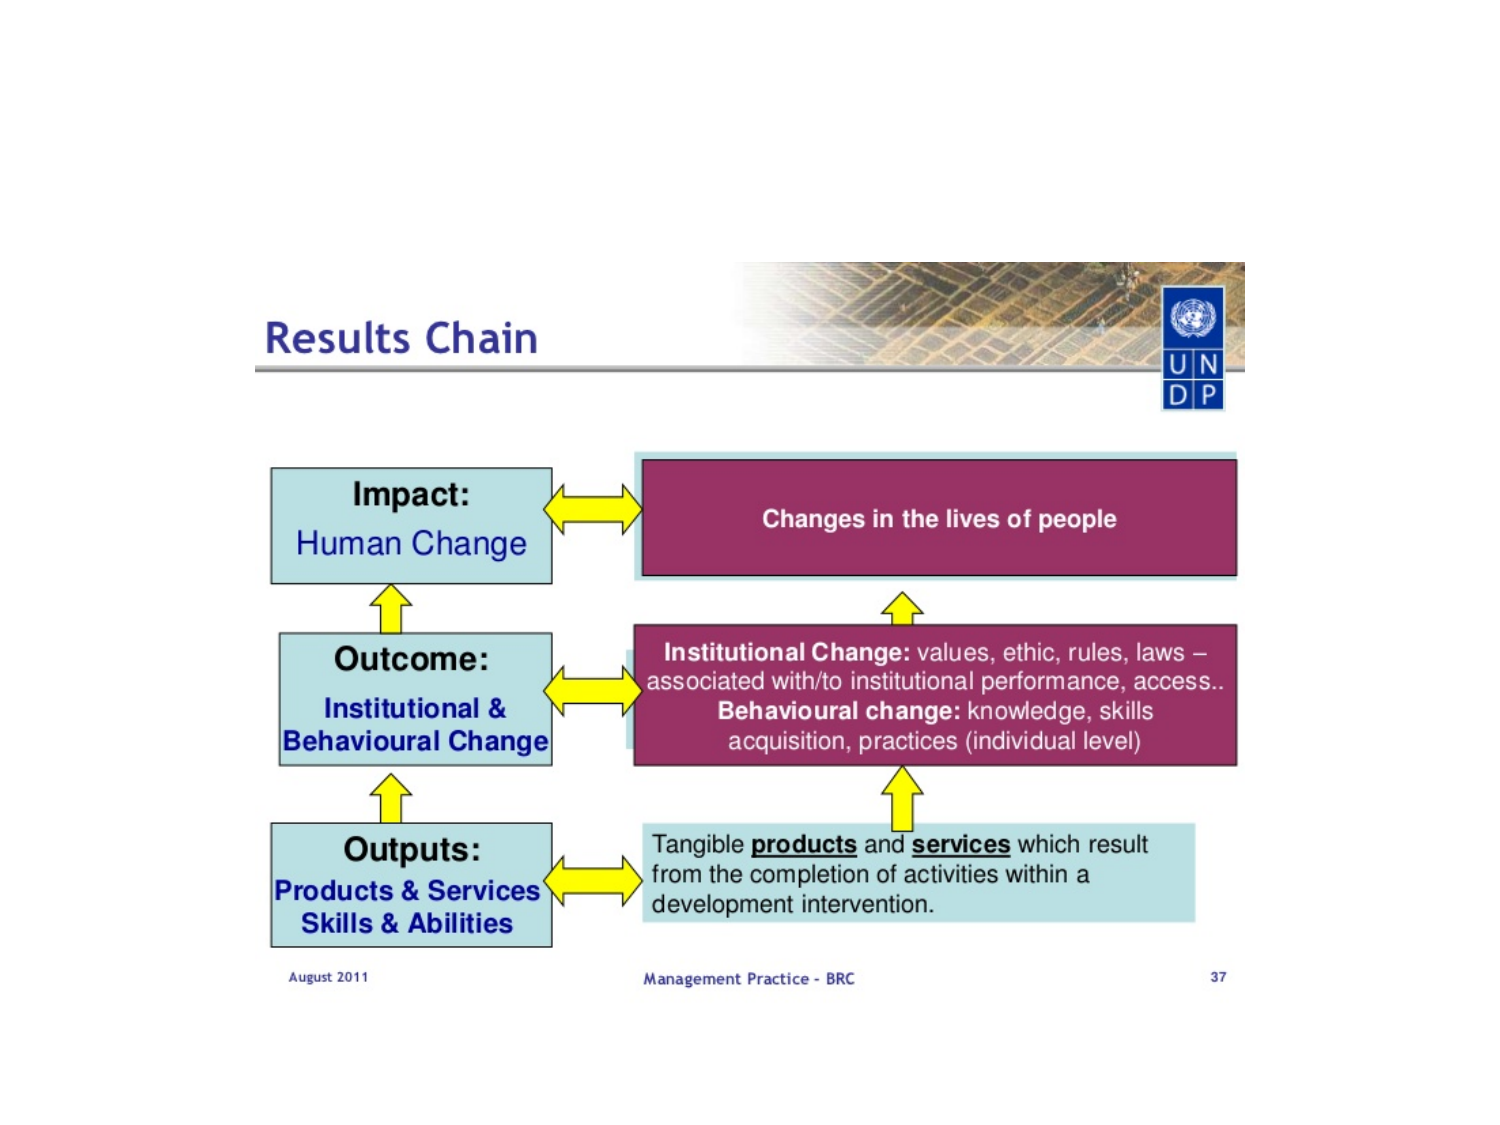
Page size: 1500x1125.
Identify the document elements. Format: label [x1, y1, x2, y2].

list [254, 262, 1246, 1006]
